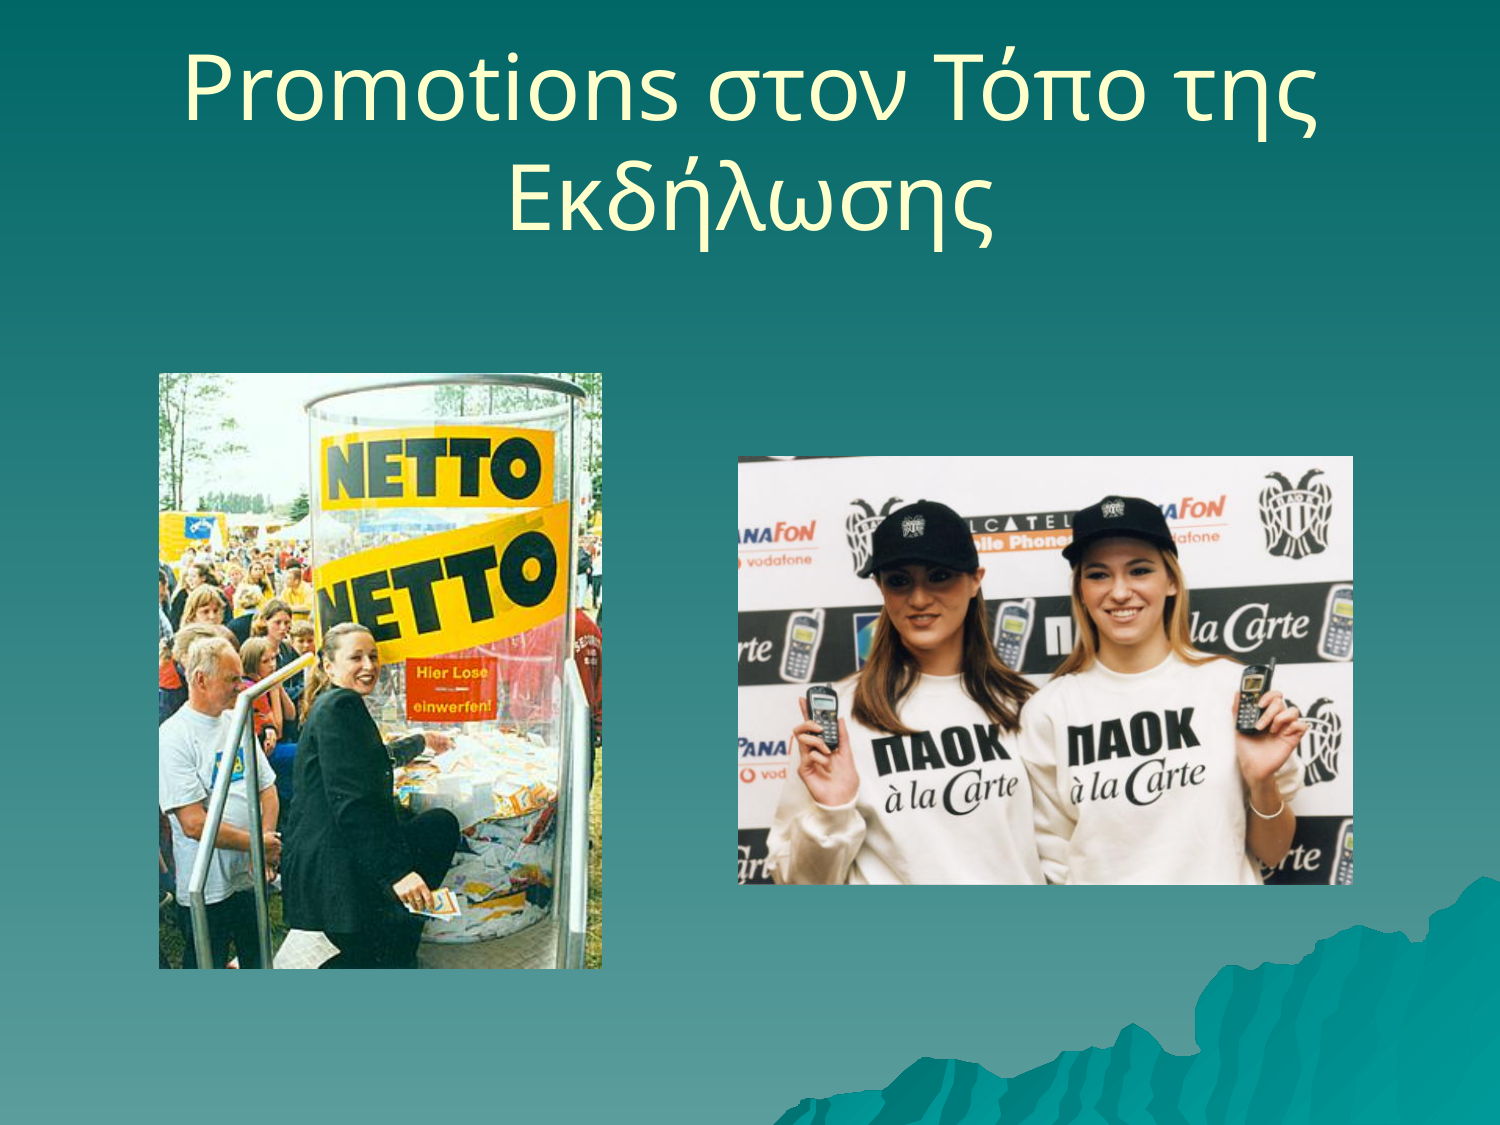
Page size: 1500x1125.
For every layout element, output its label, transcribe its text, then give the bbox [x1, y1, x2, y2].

picture [159, 373, 602, 970]
picture [738, 455, 1353, 885]
title Promotions στον Τόπο της Εκδήλωσης [74, 45, 1426, 233]
